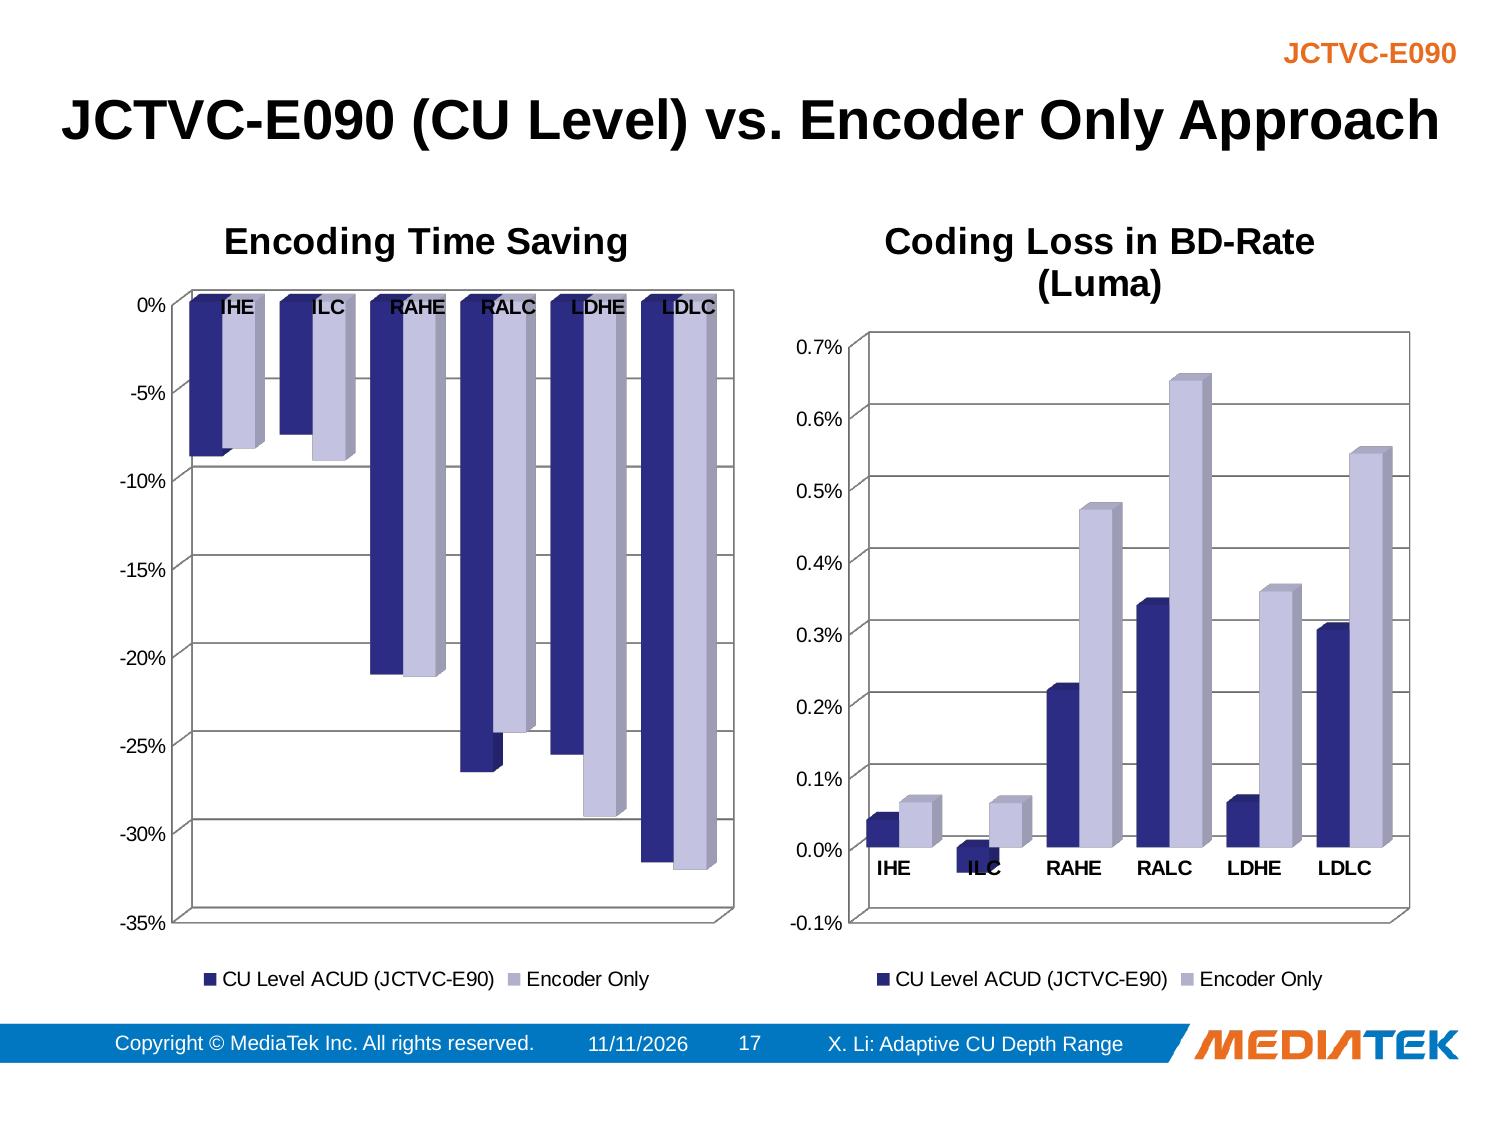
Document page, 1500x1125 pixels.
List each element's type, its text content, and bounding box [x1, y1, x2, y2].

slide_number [573, 1022, 711, 1090]
slide_number 16 [711, 1022, 789, 1090]
chart [775, 184, 1425, 998]
picture [0, 1023, 99, 1063]
title JCTVC-E090 (CU Level) vs. Encoder Only Approach [46, 62, 1489, 172]
chart [102, 184, 752, 998]
picture [789, 1023, 1459, 1063]
footer Copyright © MediaTek Inc. All rights reserved. [99, 1022, 573, 1090]
